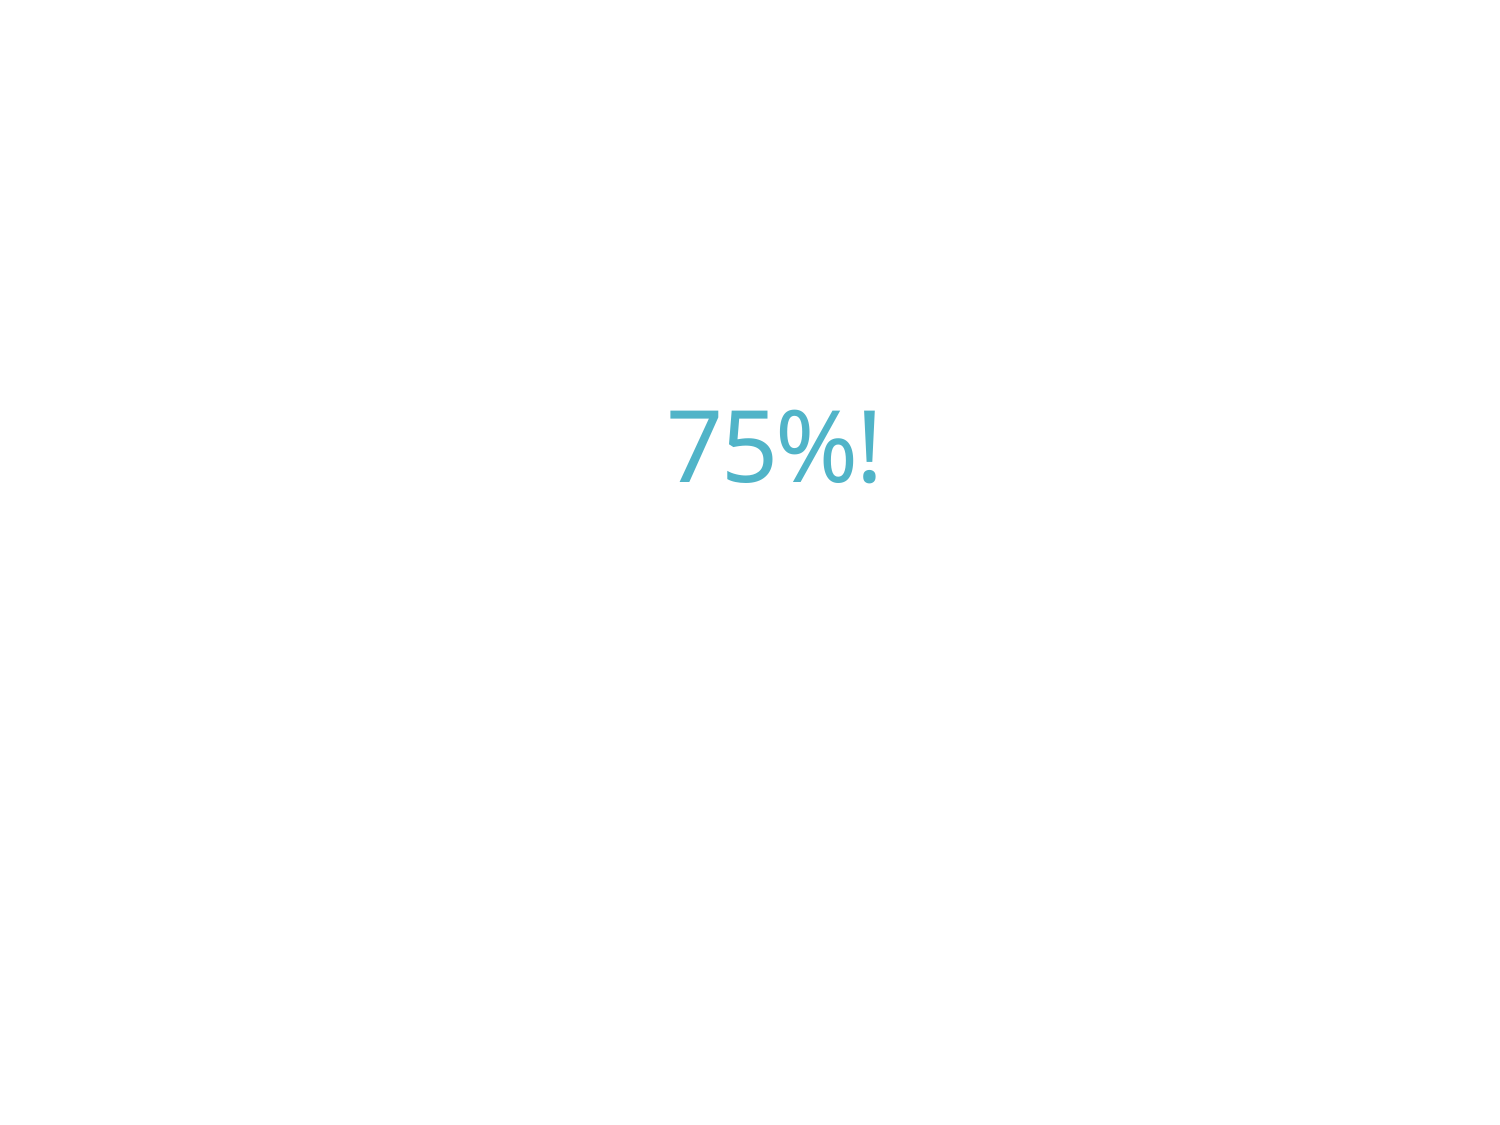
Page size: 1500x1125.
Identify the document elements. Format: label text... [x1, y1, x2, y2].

title 75%! [137, 375, 1413, 525]
